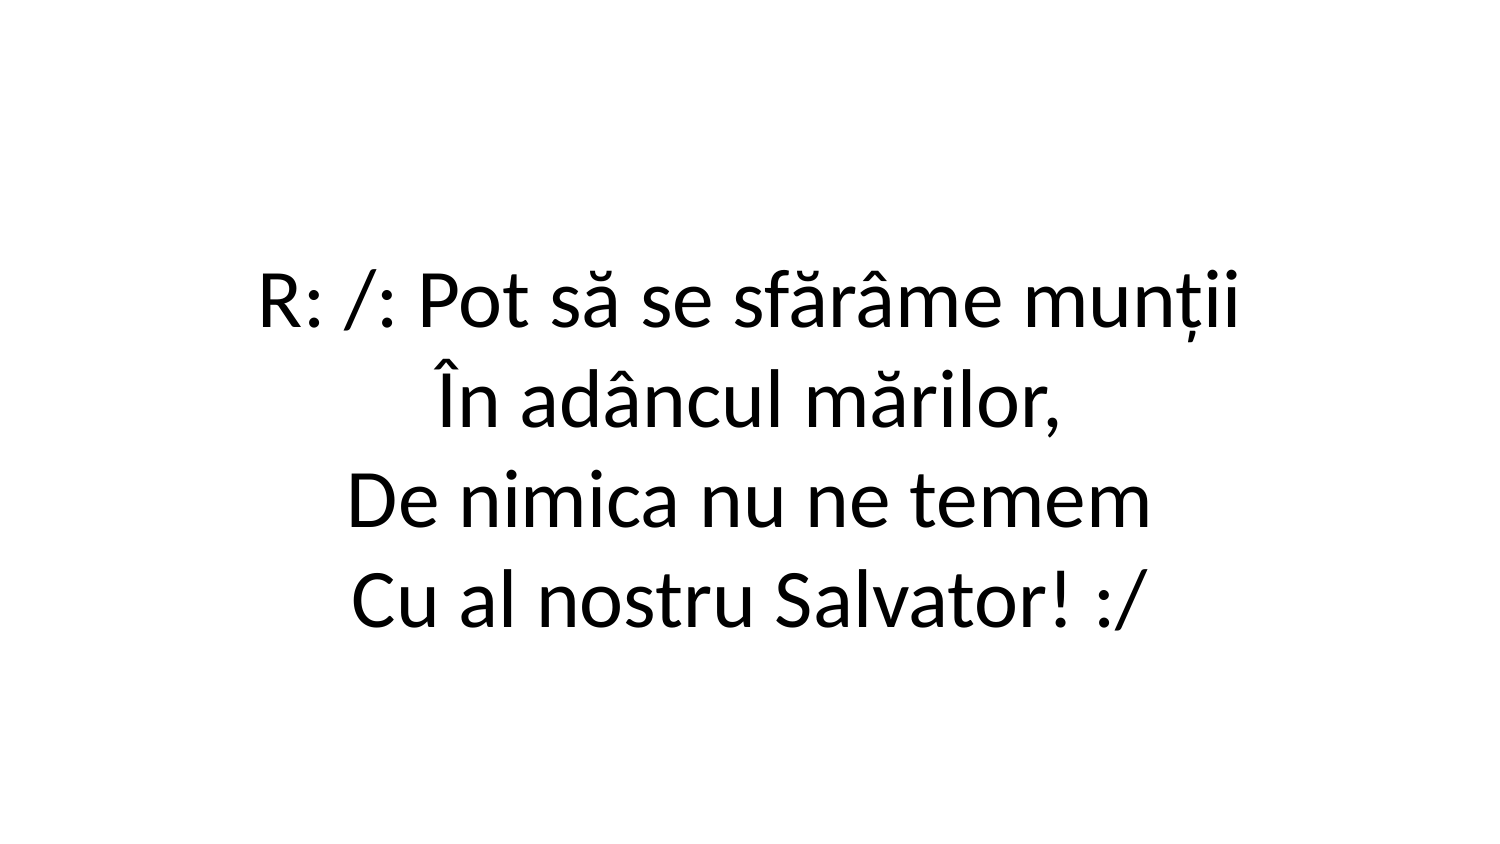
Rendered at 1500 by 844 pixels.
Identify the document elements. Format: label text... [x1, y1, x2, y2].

text_box R: /: Pot să se sfărâme munții În adâncul mărilor, De nimica nu ne temem Cu al nostru Salvator! :/ [242, 192, 1257, 652]
